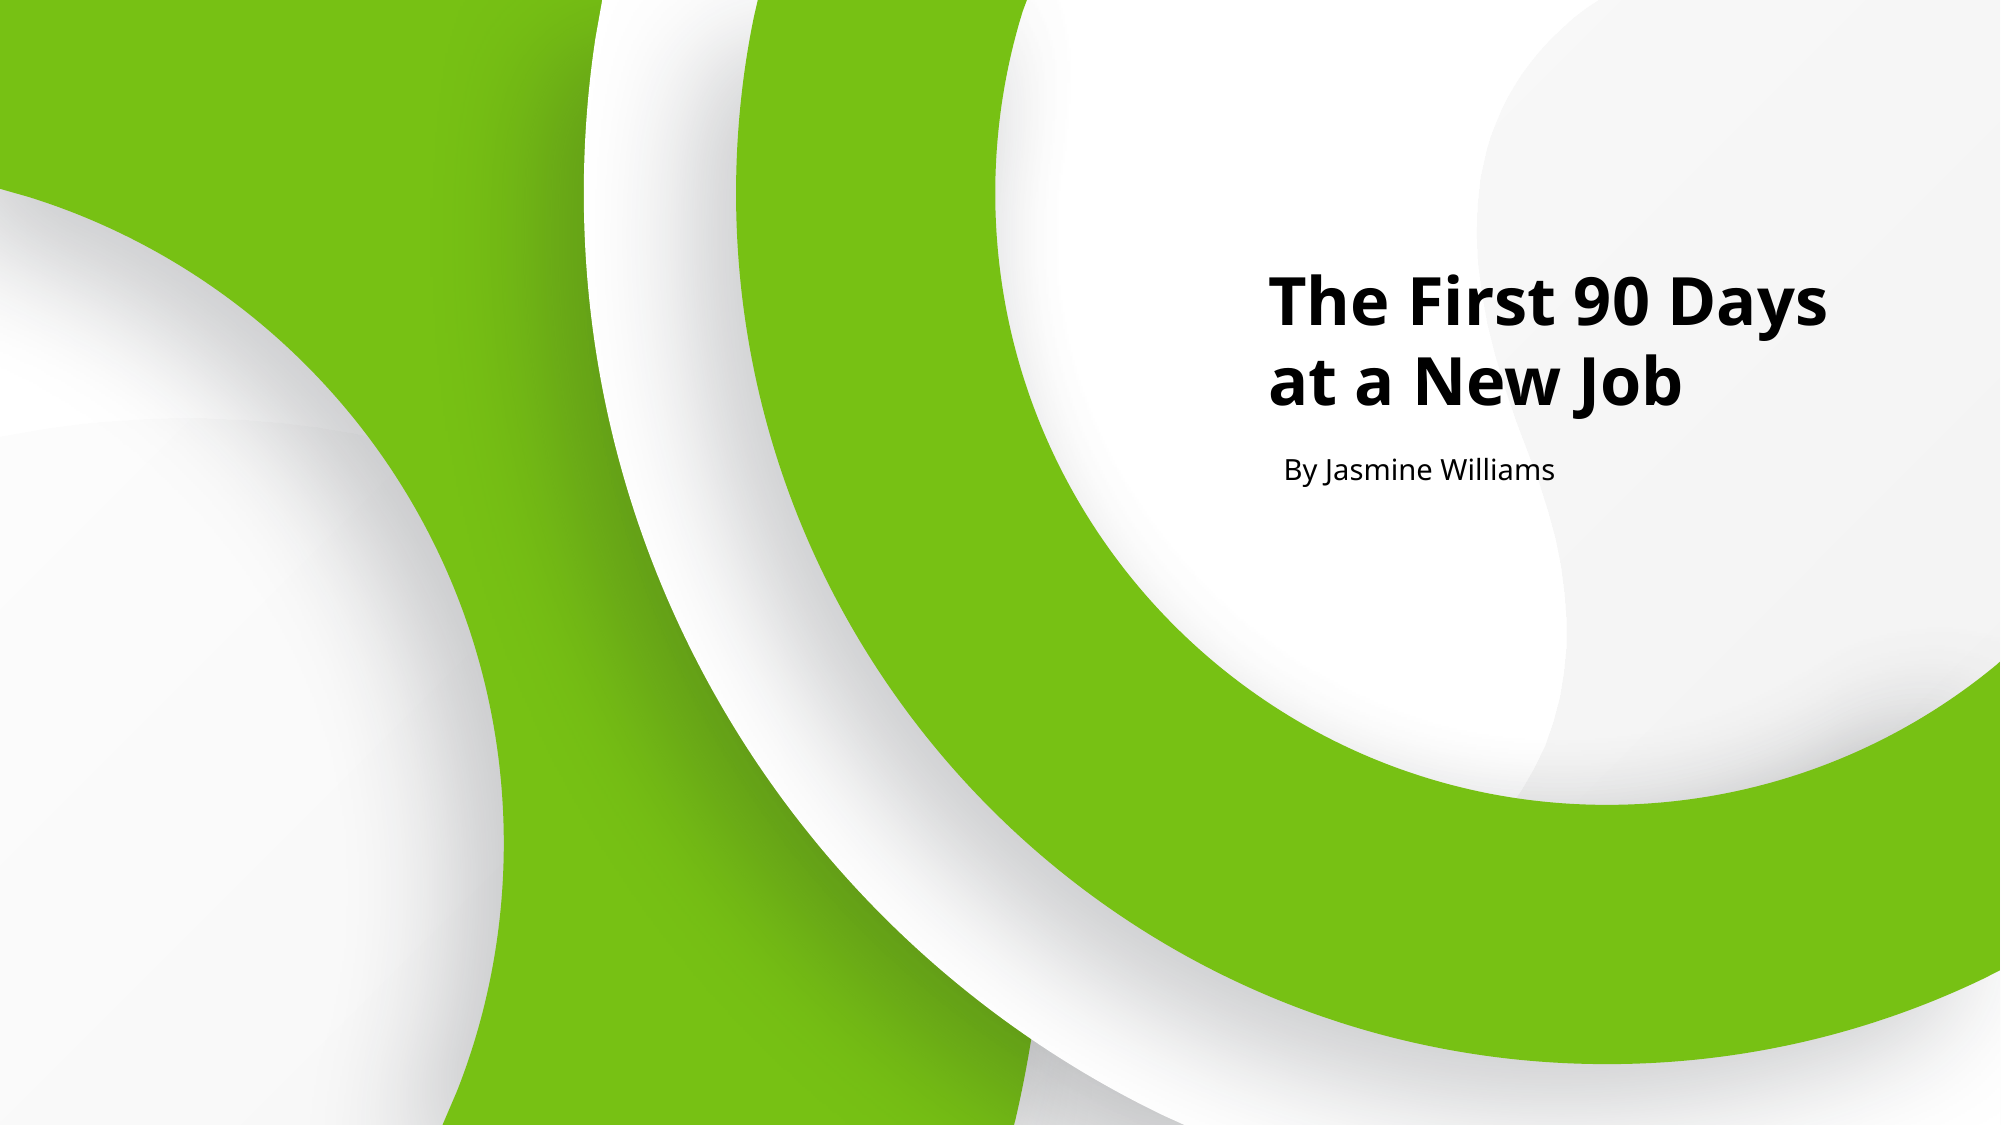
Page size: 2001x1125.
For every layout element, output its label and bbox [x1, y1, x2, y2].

text_box [0, 0, 2000, 1125]
